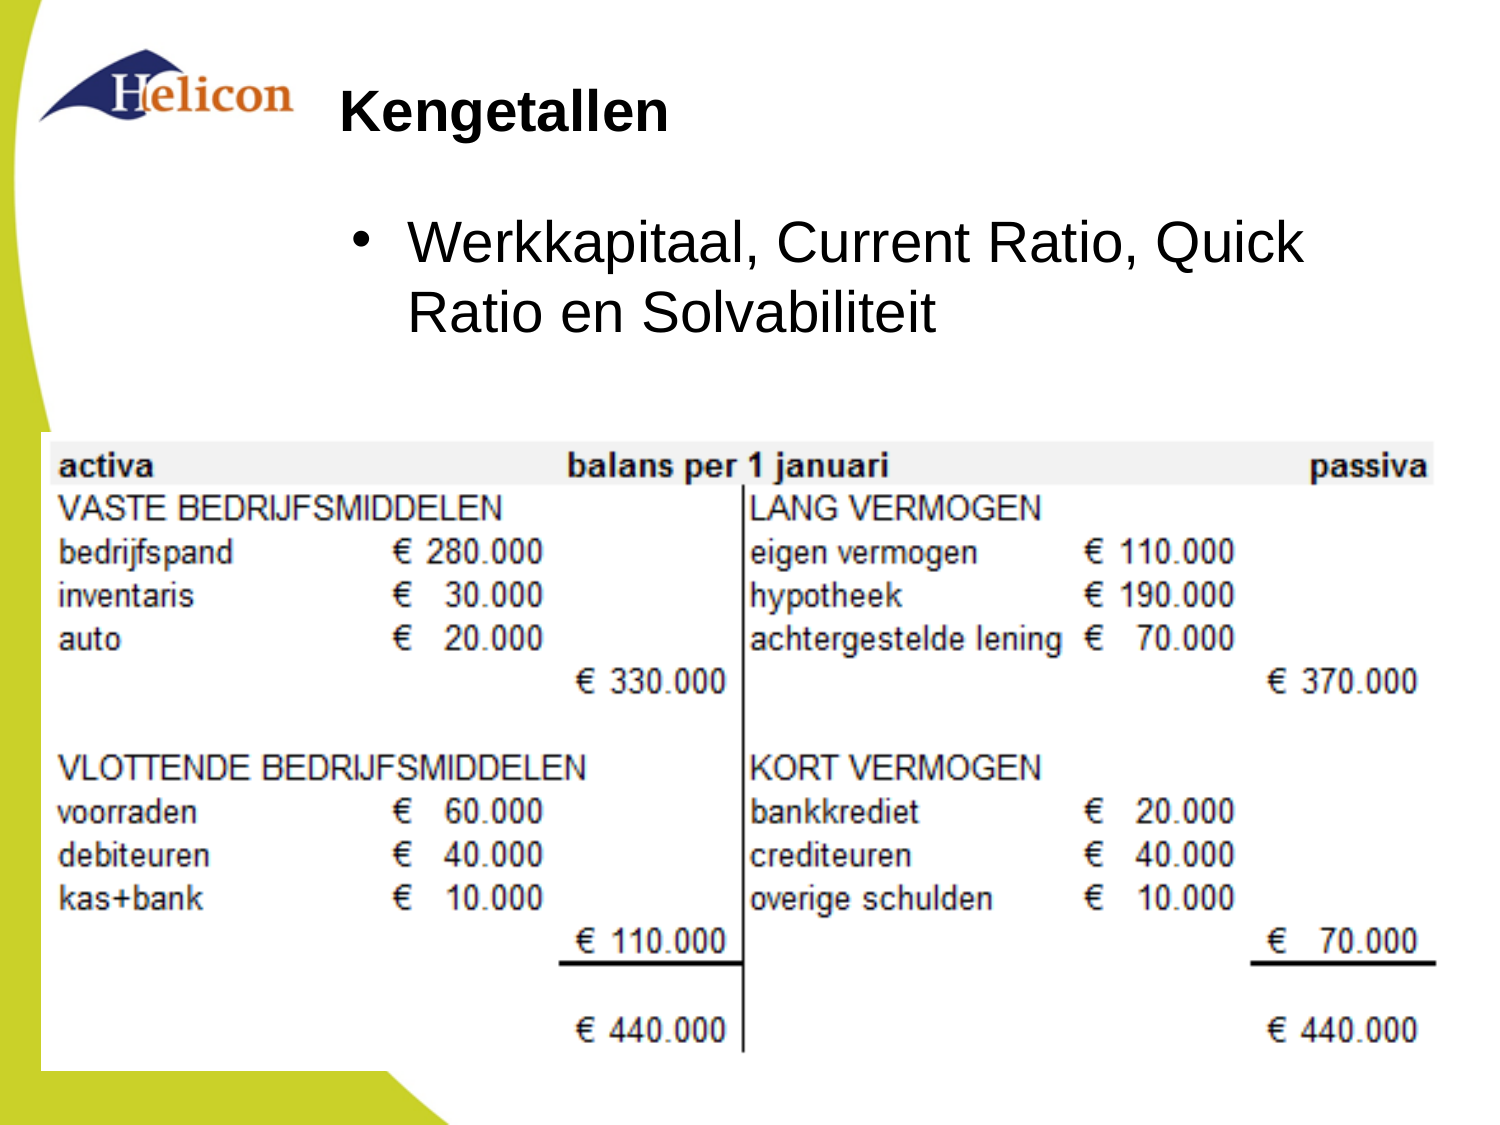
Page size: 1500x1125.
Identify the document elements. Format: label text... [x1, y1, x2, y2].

title Kengetallen [324, 54, 1415, 161]
list Werkkapitaal, Current Ratio, Quick Ratio en Solvabiliteit [336, 196, 1425, 430]
picture [0, 0, 1500, 1125]
